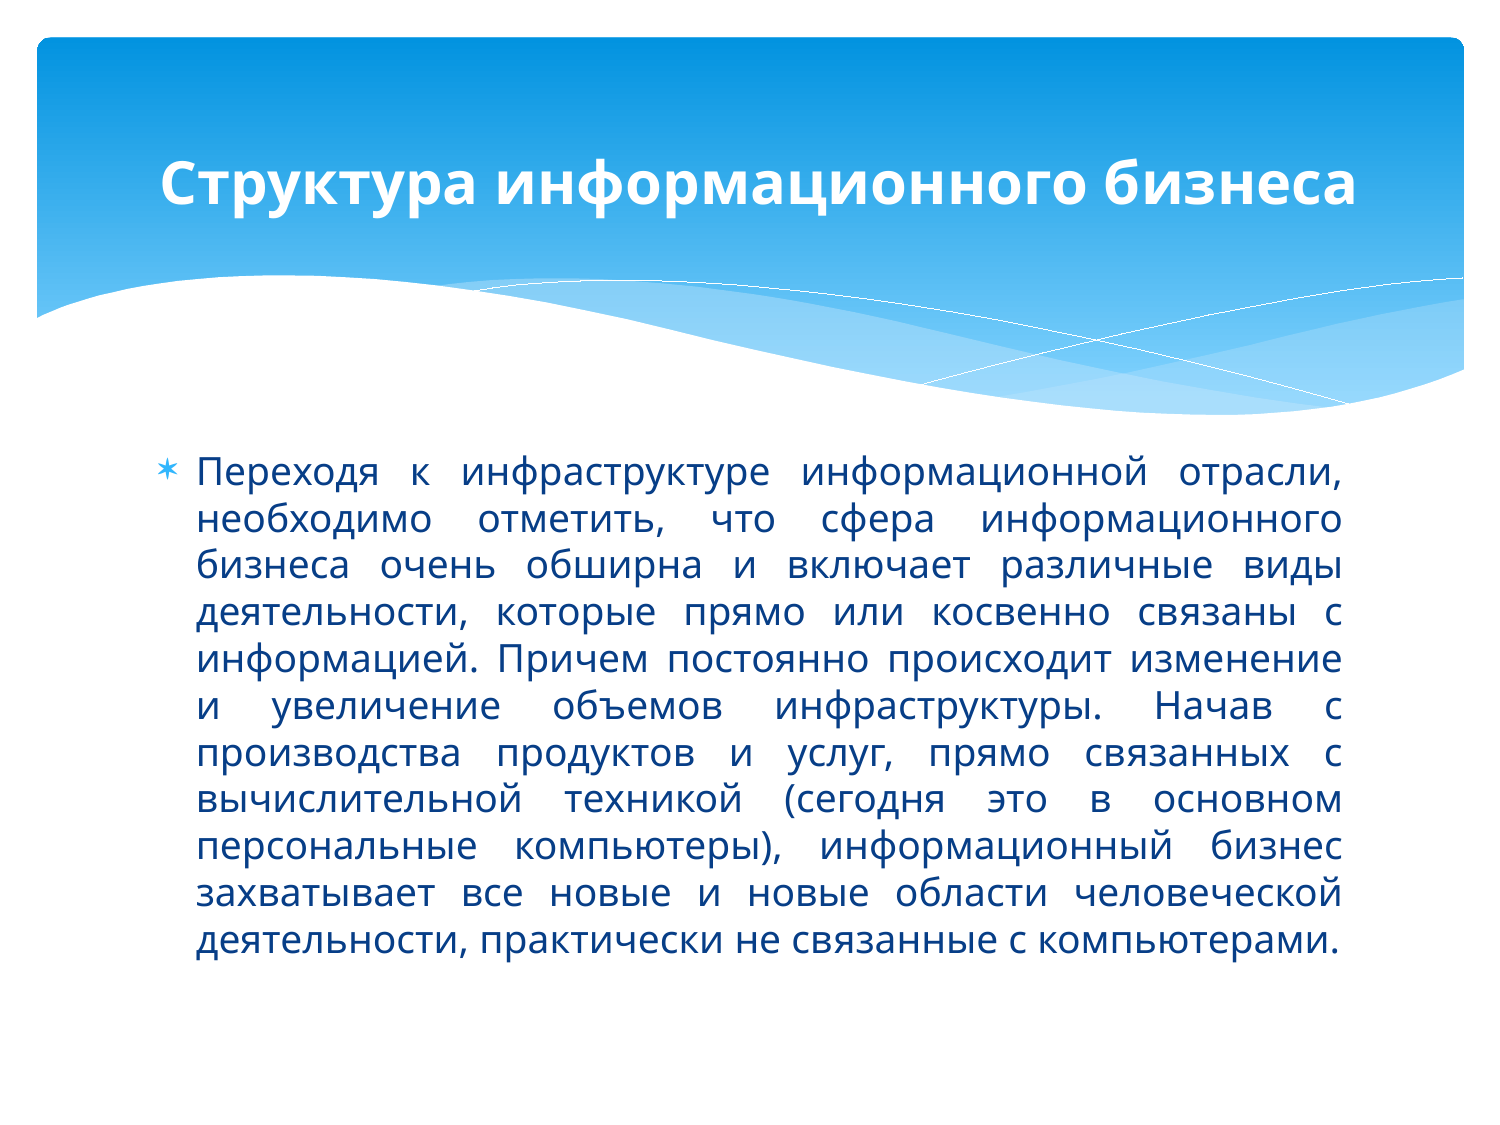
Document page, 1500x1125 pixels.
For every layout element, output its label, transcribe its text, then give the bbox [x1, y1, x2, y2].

title Структура информационного бизнеса [76, 113, 1427, 320]
list Переходя к инфраструктуре информационной отрасли, необходимо отметить, что сфера информационного бизнеса очень обширна и включает различные виды деятельности, которые прямо или косвенно связаны с информацией. Причем постоянно происходит изменение и увеличение объемов инфраструктуры. Начав с производства продуктов и услуг, прямо связанных с вычислительной техникой (сегодня это в основном персональные компьютеры), информационный бизнес захватывает все новые и новые области человеческой деятельности, практически не связанные с компьютерами. [143, 438, 1359, 1005]
